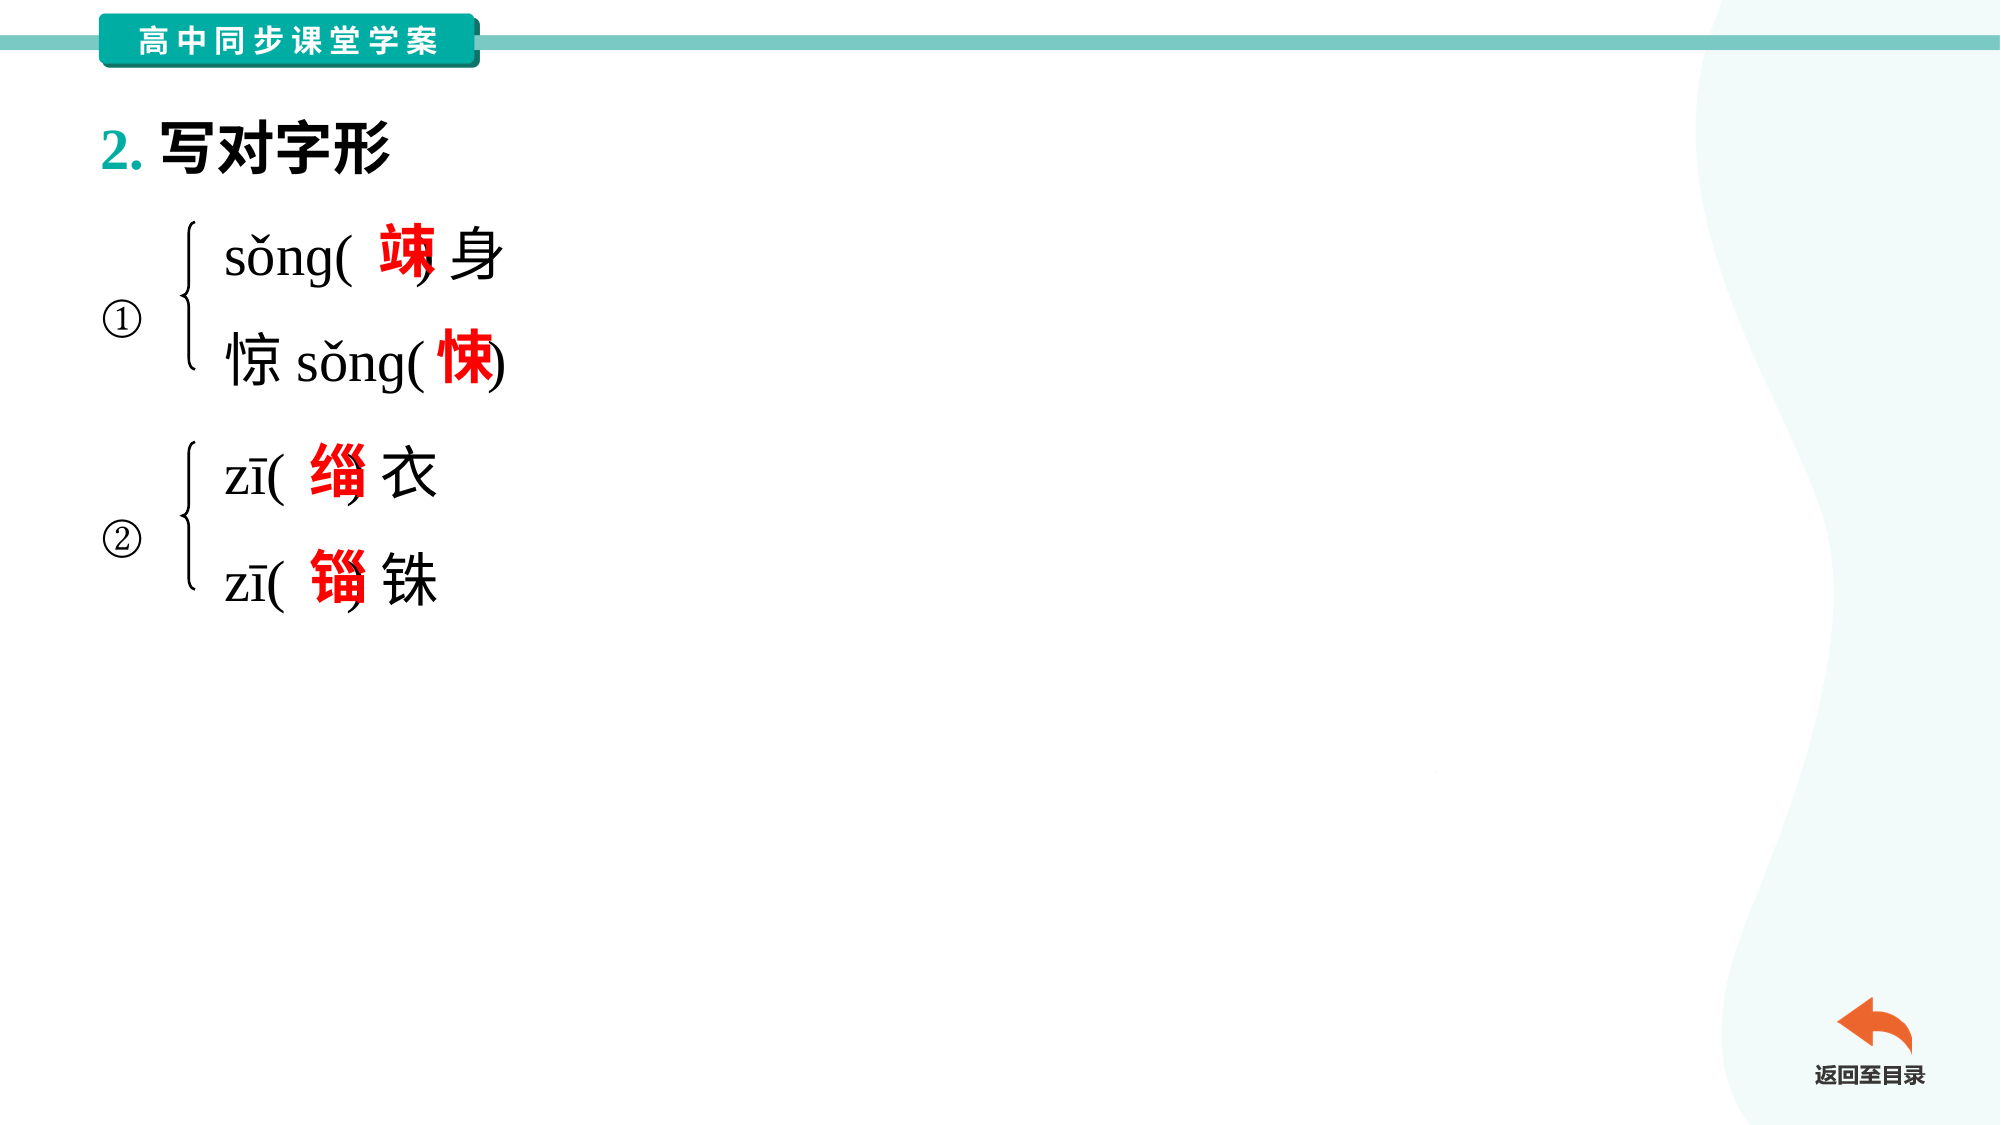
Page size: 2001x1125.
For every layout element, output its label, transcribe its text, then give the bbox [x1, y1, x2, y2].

picture [0, 0, 2000, 1125]
text_box ① [100, 243, 187, 350]
text_box ② [100, 463, 187, 570]
text_box zī( )衣 zī( )铢 [224, 400, 509, 613]
text_box 悚 [415, 287, 517, 390]
text_box 缁 [288, 401, 390, 504]
text_box 锱 [288, 507, 390, 610]
text_box sǒnɡ( )身 惊sǒnɡ( ) [224, 180, 577, 393]
text_box 2.写对字形 [100, 76, 1899, 181]
text_box [181, 221, 196, 370]
text_box [181, 441, 196, 590]
text_box 竦 [356, 181, 458, 284]
